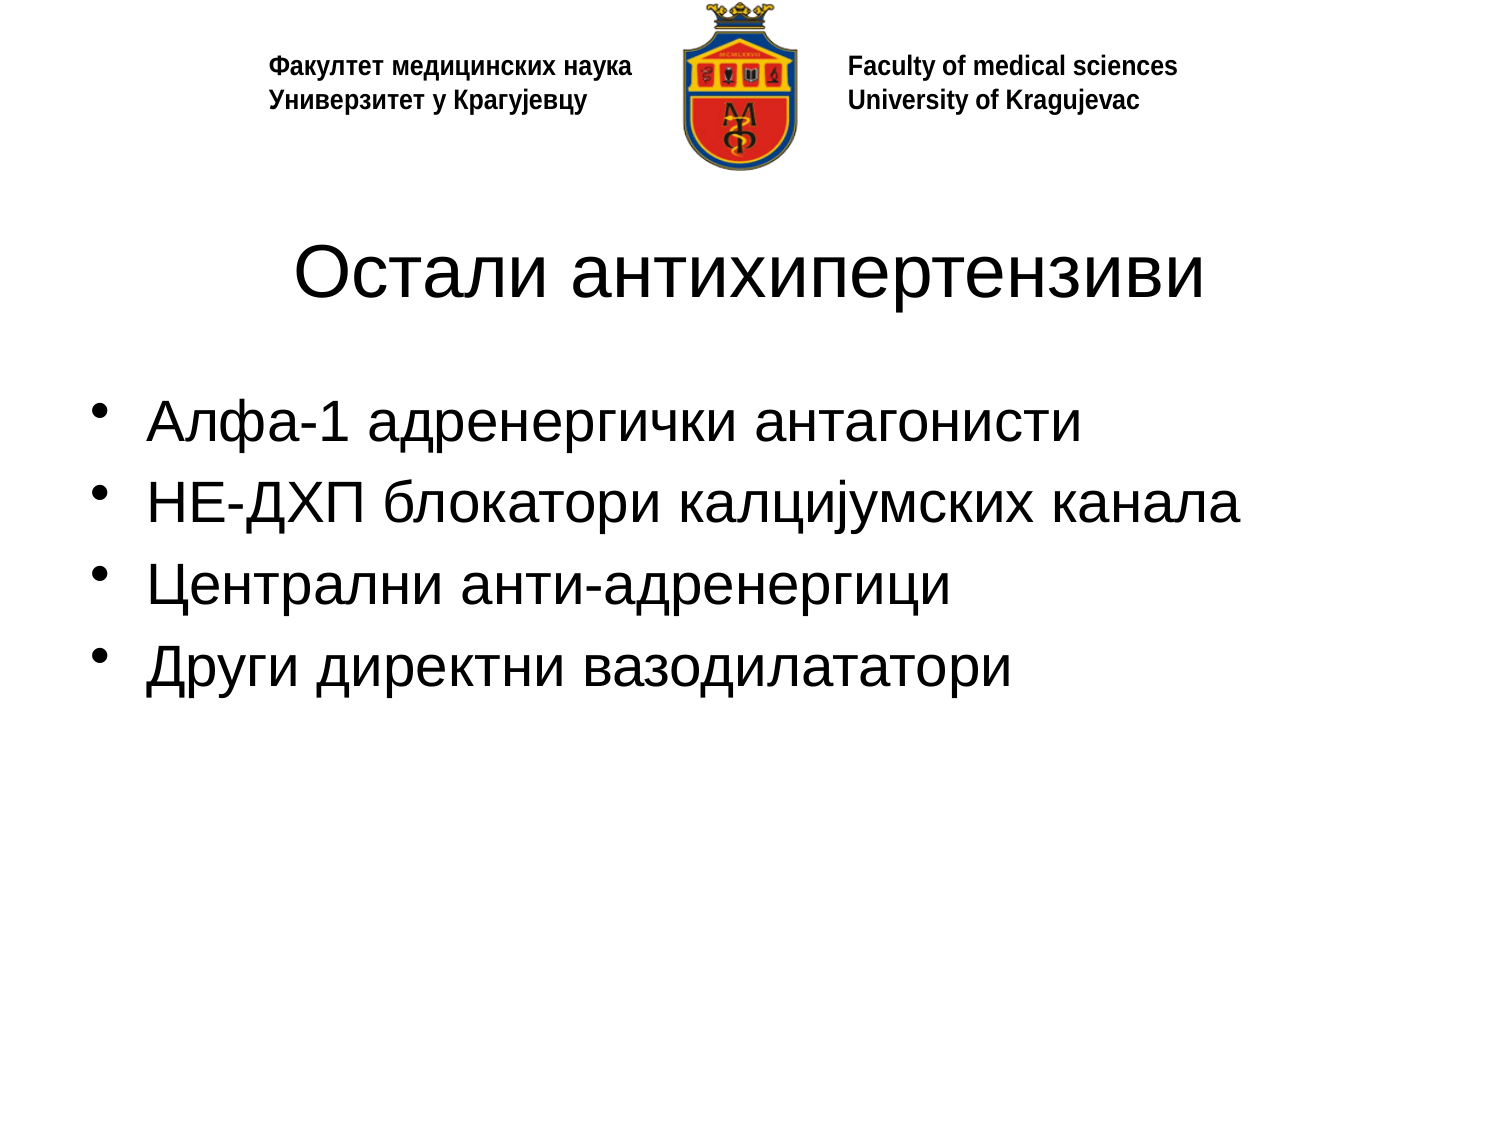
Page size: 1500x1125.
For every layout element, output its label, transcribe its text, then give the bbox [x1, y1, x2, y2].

title Остали антихипертензиви [74, 173, 1426, 362]
list Алфа-1 адренергички антагонисти НЕ-ДХП блокатори калцијумских канала Централни анти-адренергици Други директни вазодилататори [74, 374, 1426, 1118]
